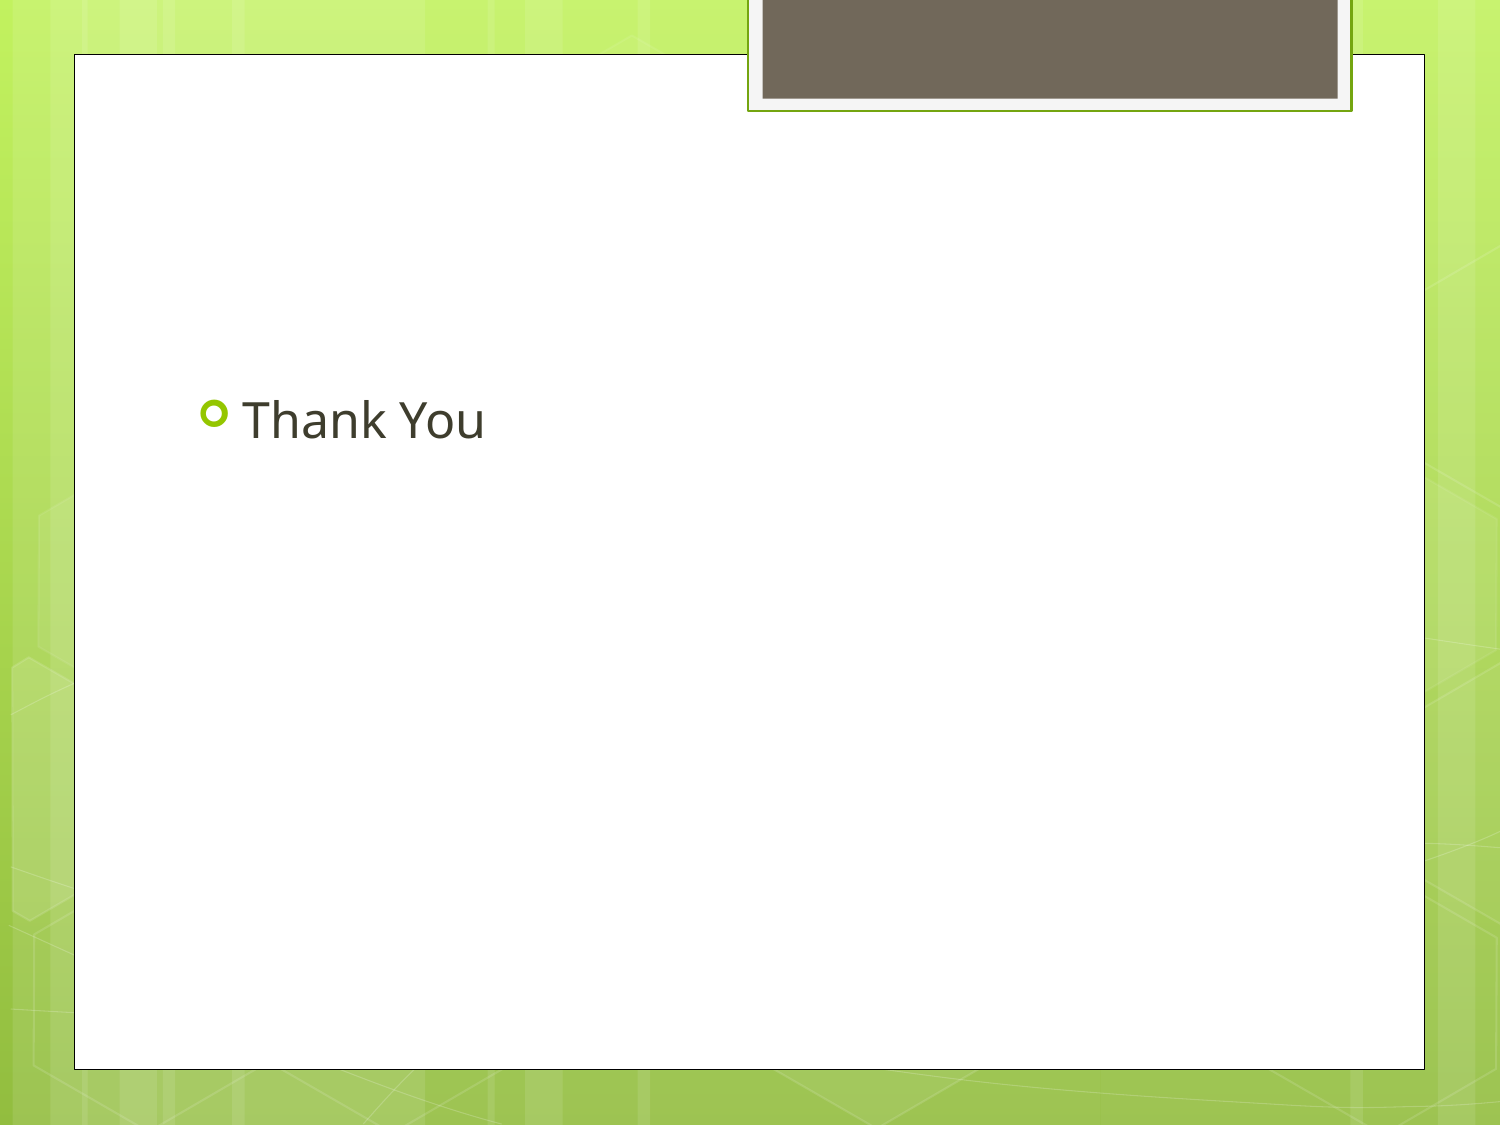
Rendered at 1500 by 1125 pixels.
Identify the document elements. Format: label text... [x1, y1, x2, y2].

list Thank You [171, 381, 1283, 957]
